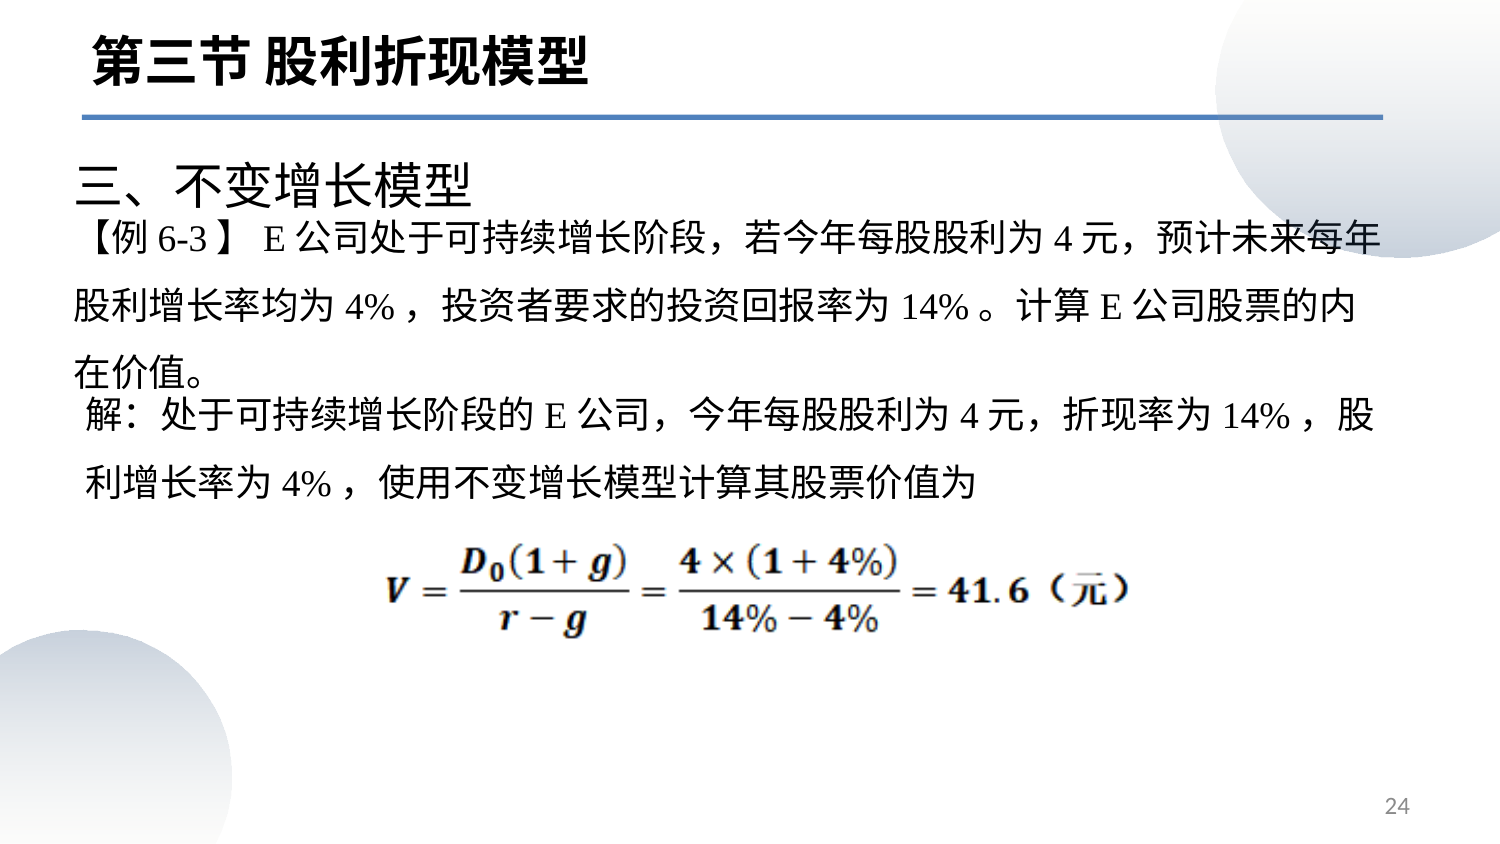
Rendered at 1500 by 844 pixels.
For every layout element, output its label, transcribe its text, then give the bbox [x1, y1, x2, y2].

title 【例6-3】E公司处于可持续增长阶段，若今年每股股利为4元，预计未来每年股利增长率均为4%，投资者要求的投资回报率为14%。计算E公司股票的内在价值。 [58, 222, 1409, 364]
list 解：处于可持续增长阶段的E公司，今年每股股利为4元，折现率为14%，股利增长率为4%，使用不变增长模型计算其股票价值为 [70, 360, 1421, 704]
text_box 第三节 股利折现模型 [74, 11, 1234, 107]
text_box [1213, 0, 1500, 260]
text_box [0, 627, 234, 844]
text_box 三、不变增长模型 [58, 117, 1256, 200]
picture [351, 538, 1133, 645]
slide_number 24 [1074, 782, 1425, 827]
